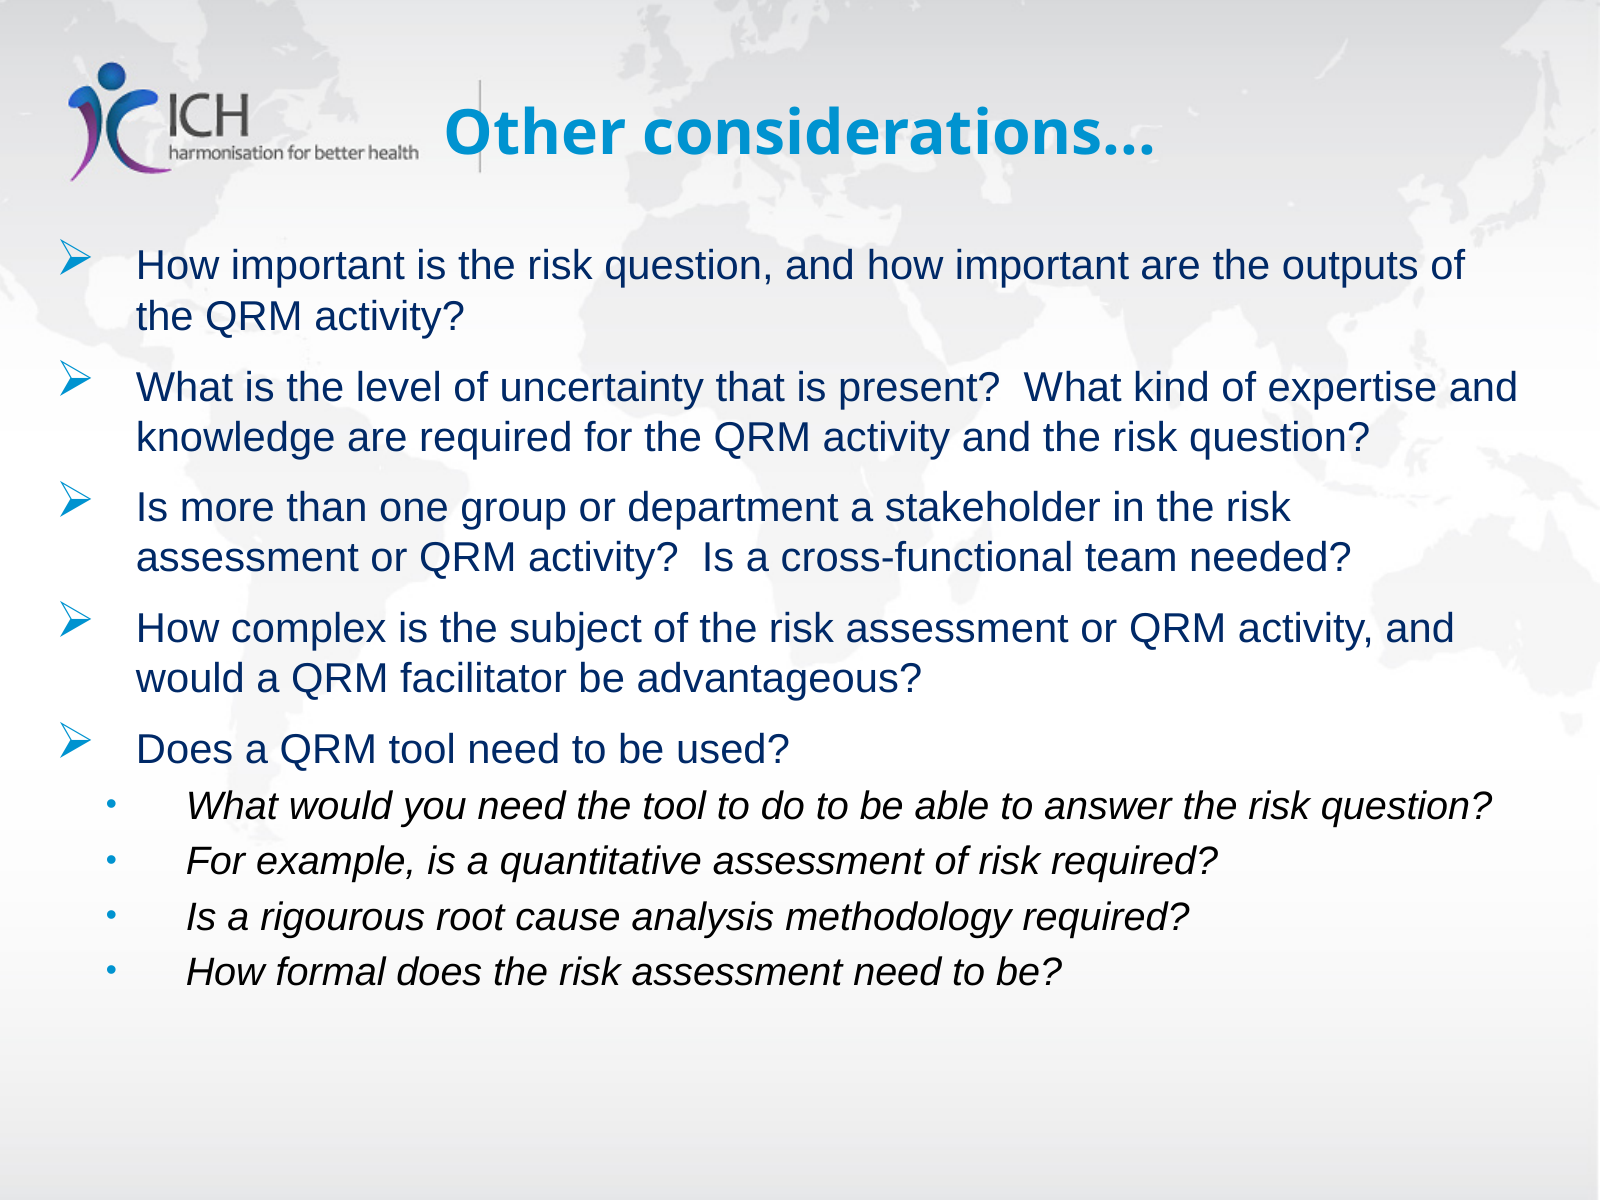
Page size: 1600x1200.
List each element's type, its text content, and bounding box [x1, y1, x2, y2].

title Other considerations... [268, 68, 1332, 199]
list How important is the risk question, and how important are the outputs of the QRM activity? What is the level of uncertainty that is present? What kind of expertise and knowledge are required for the QRM activity and the risk question? Is more than one group or department a stakeholder in the risk assessment or QRM activity? Is a cross-functional team needed? How complex is the subject of the risk assessment or QRM activity, and would a QRM facilitator be advantageous? Does a QRM tool need to be used? What would you need the tool to do to be able to answer the risk question? For example, is a quantitative assessment of risk required? Is a rigourous root cause analysis methodology required? How formal does the risk assessment need to be? [55, 233, 1521, 1131]
picture [0, 0, 1600, 1200]
